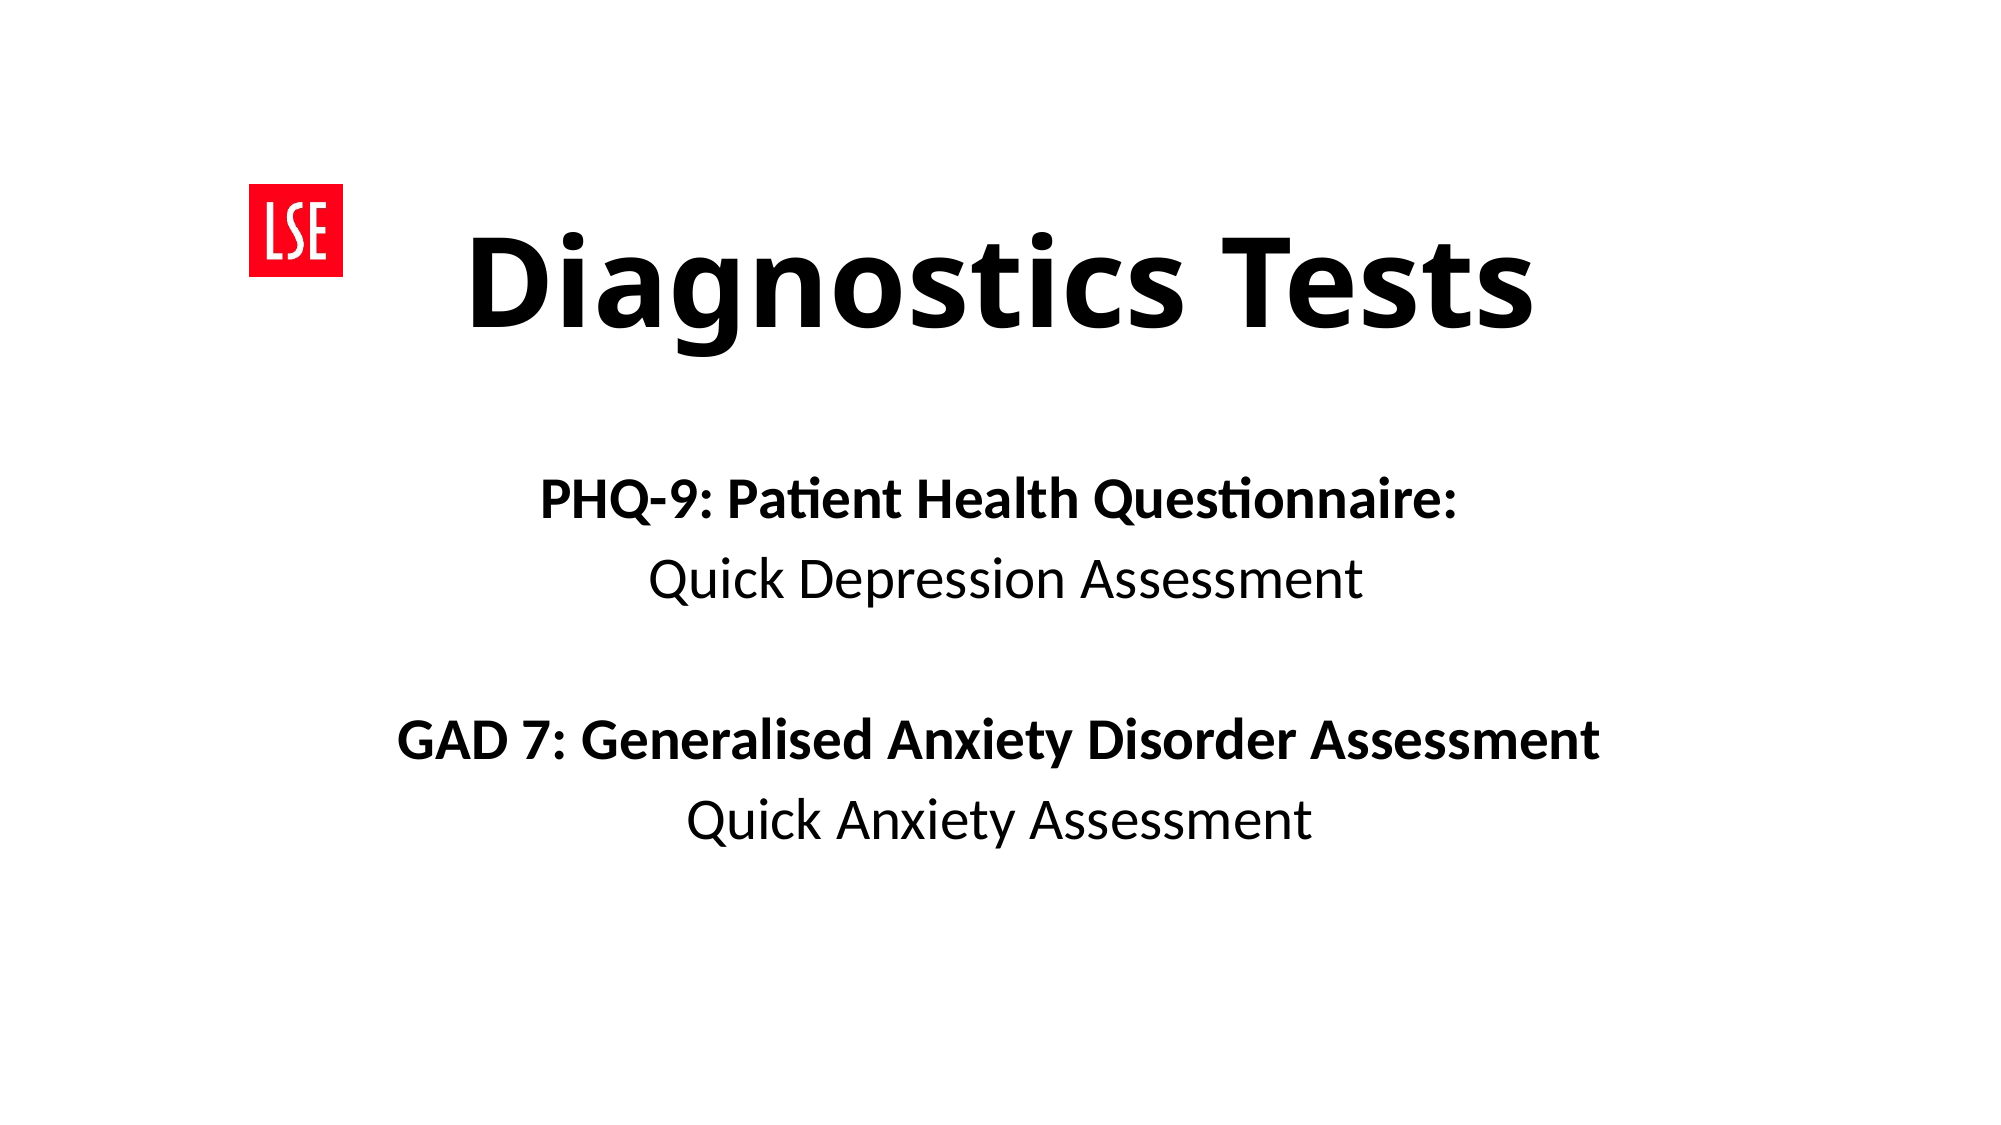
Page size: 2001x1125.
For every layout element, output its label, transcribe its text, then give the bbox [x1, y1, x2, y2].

title Diagnostics Tests [249, 184, 1750, 362]
subtitle PHQ-9: Patient Health Questionnaire: Quick Depression Assessment GAD 7: Generalised Anxiety Disorder Assessment Quick Anxiety Assessment [249, 459, 1750, 863]
picture [249, 184, 343, 277]
